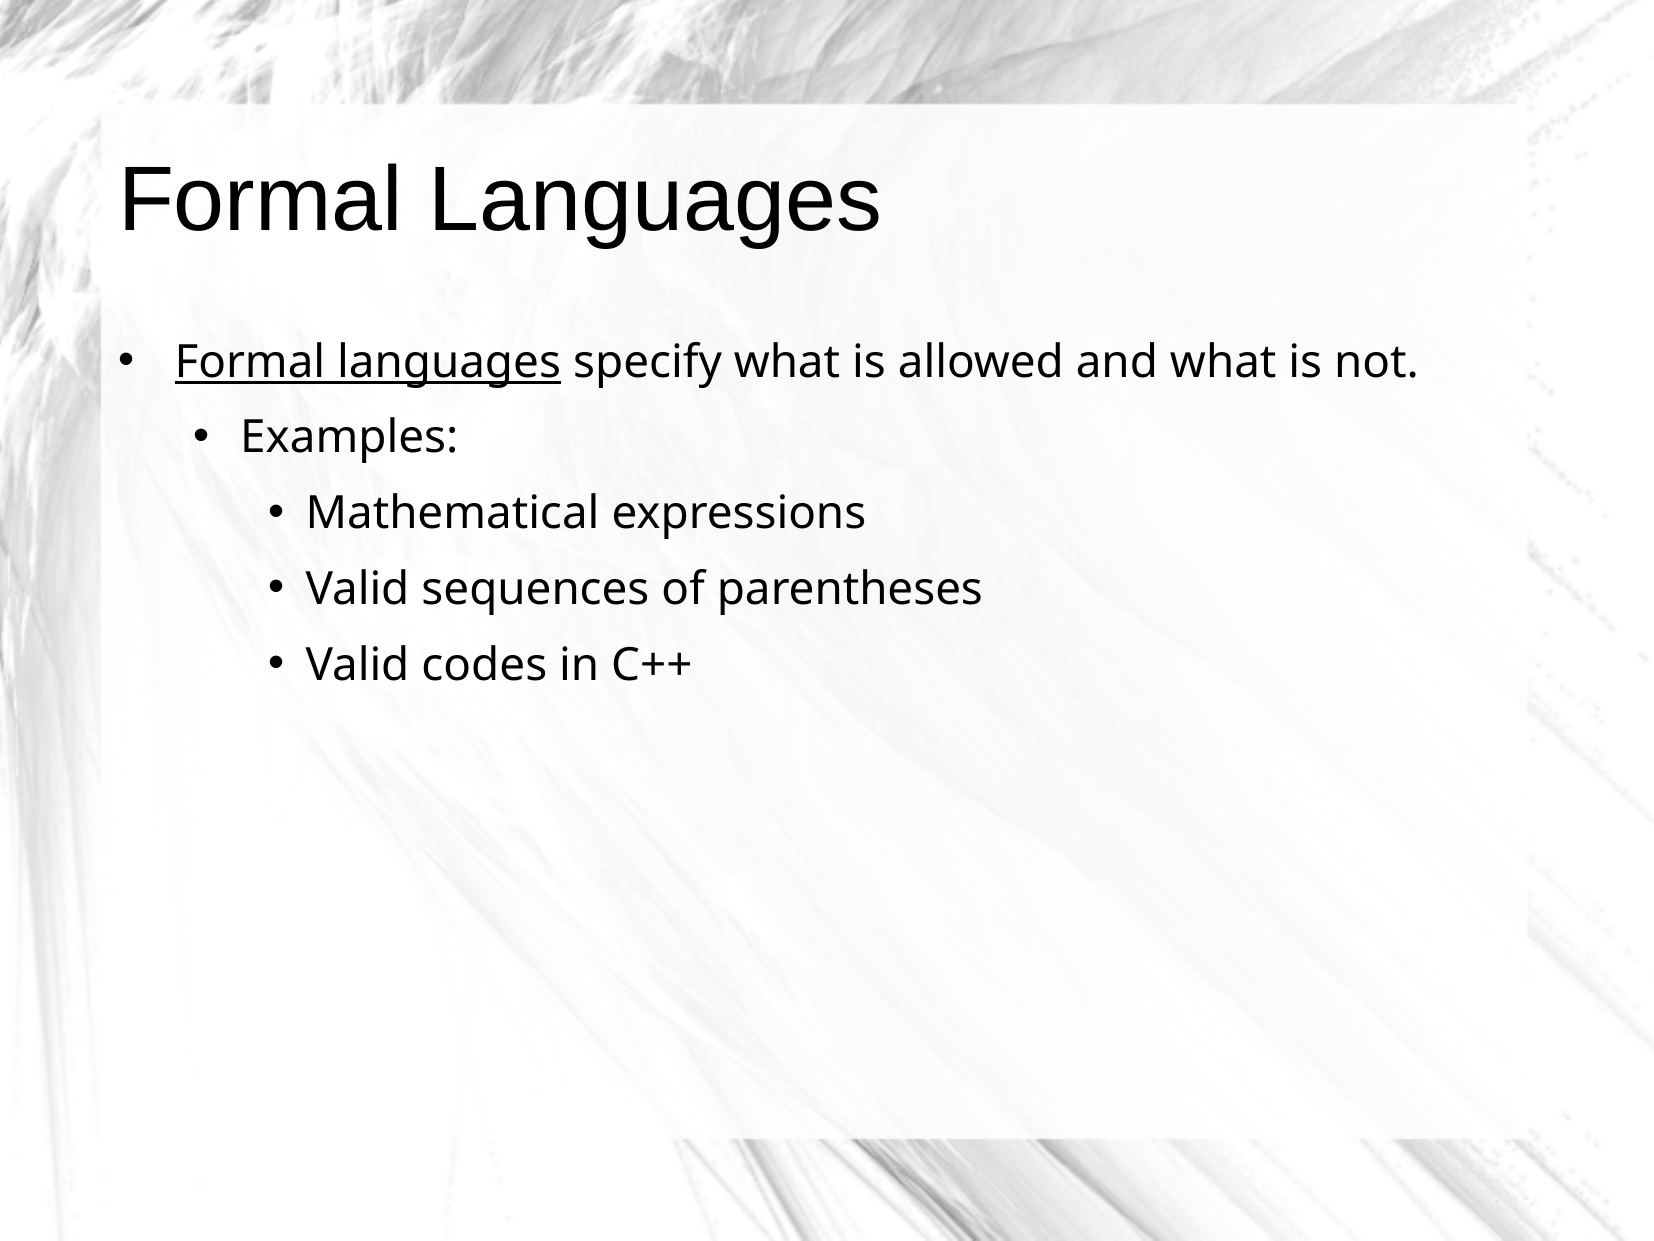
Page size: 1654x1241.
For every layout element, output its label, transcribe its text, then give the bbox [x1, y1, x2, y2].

list Formal languages specify what is allowed and what is not. Examples: Mathematical expressions Valid sequences of parentheses Valid codes in C++ [118, 319, 1571, 1109]
title Formal Languages [118, 93, 1506, 299]
picture [0, 0, 1654, 1241]
